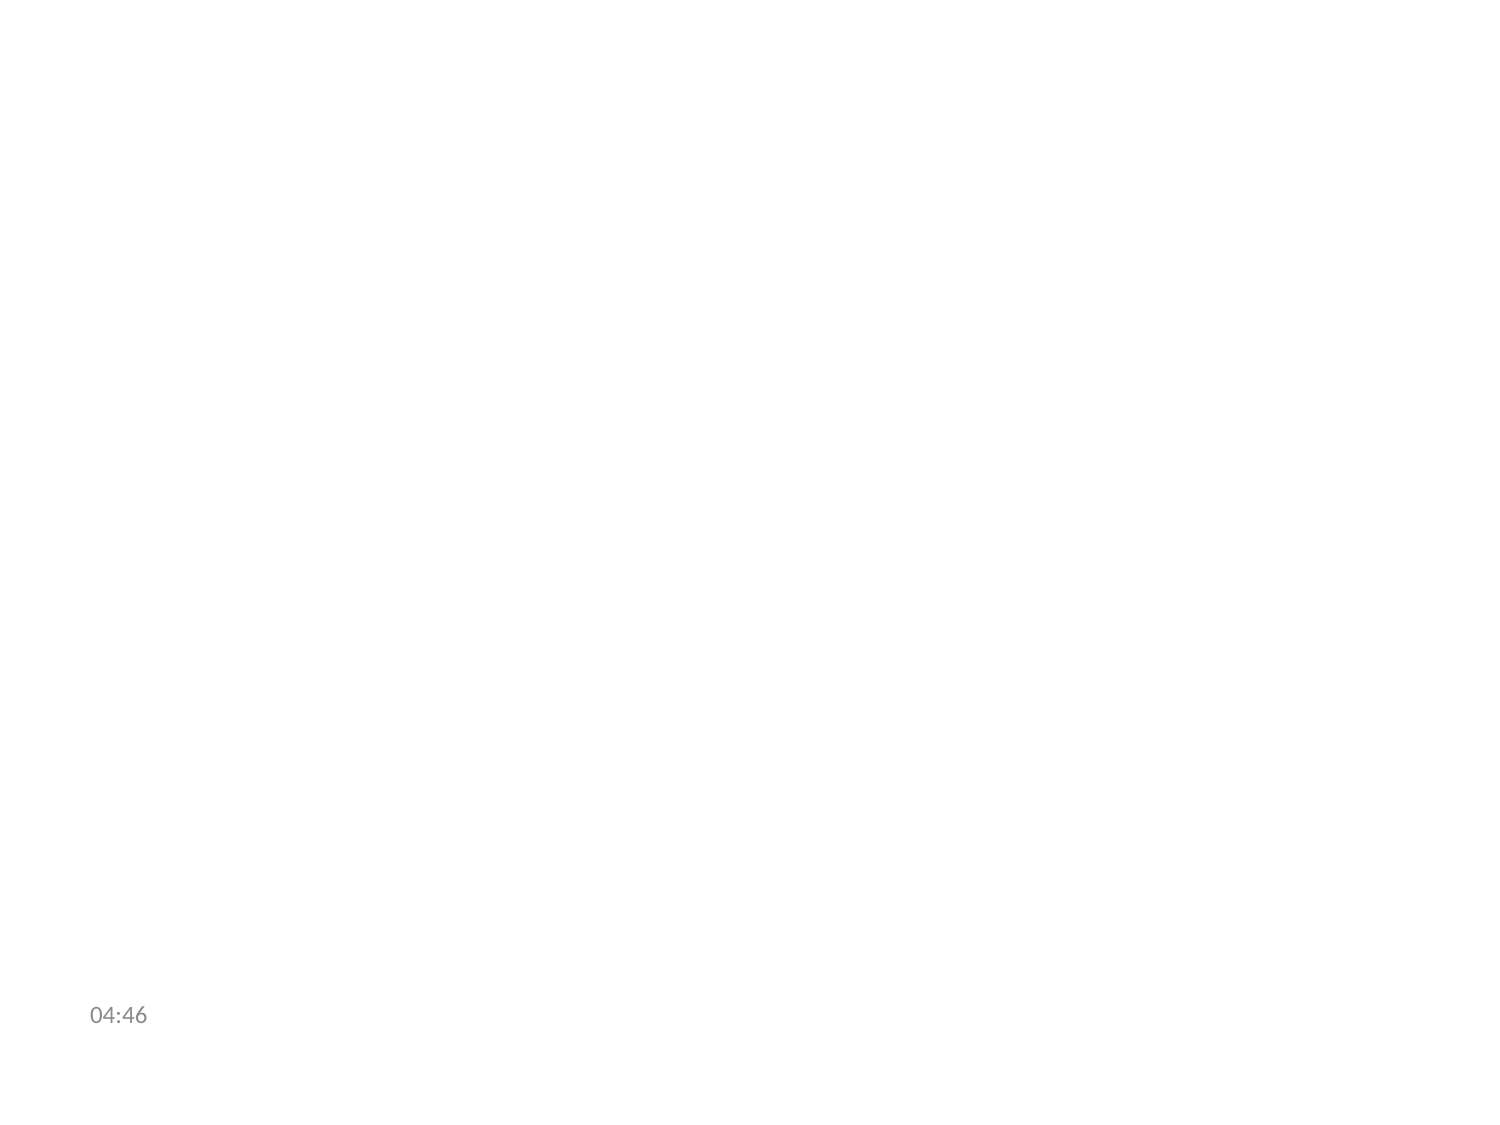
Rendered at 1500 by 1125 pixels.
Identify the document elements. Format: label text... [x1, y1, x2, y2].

text_box 15:35 [75, 983, 425, 1044]
